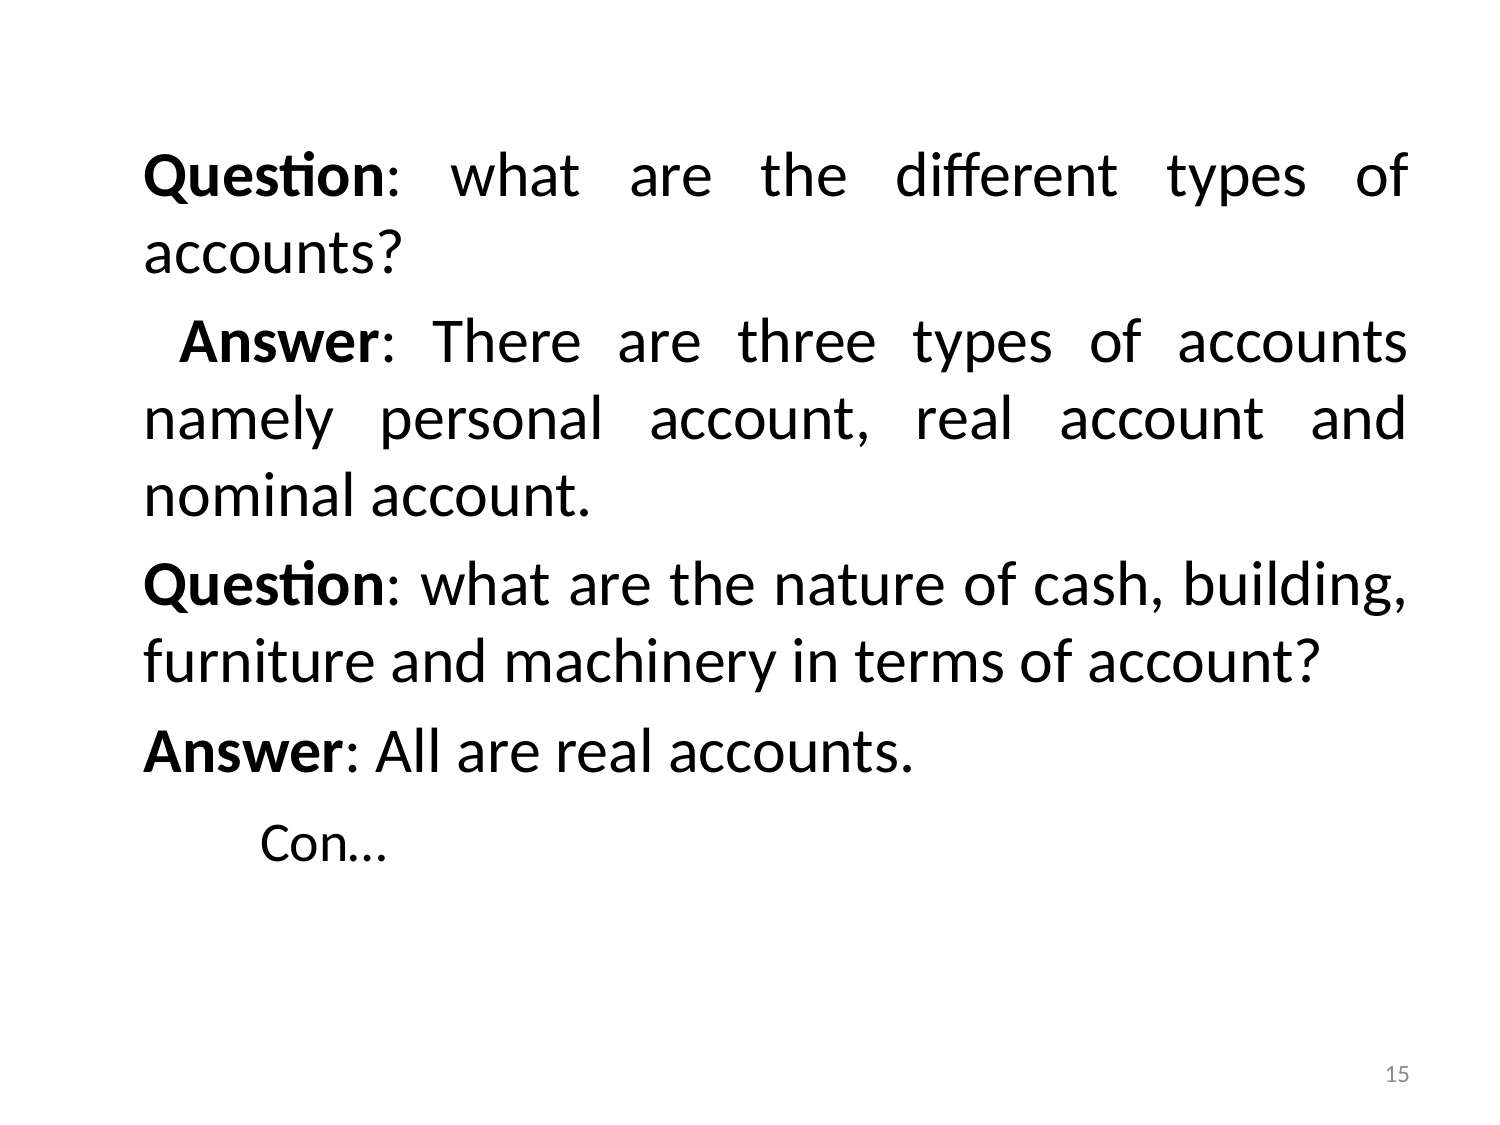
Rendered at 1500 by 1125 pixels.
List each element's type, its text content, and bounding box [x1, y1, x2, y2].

slide_number 15 [1074, 1042, 1425, 1103]
list Question: what are the different types of accounts? Answer: There are three types of accounts namely personal account, real account and nominal account. Question: what are the nature of cash, building, furniture and machinery in terms of account? Answer: All are real accounts. Con… [75, 125, 1425, 1005]
